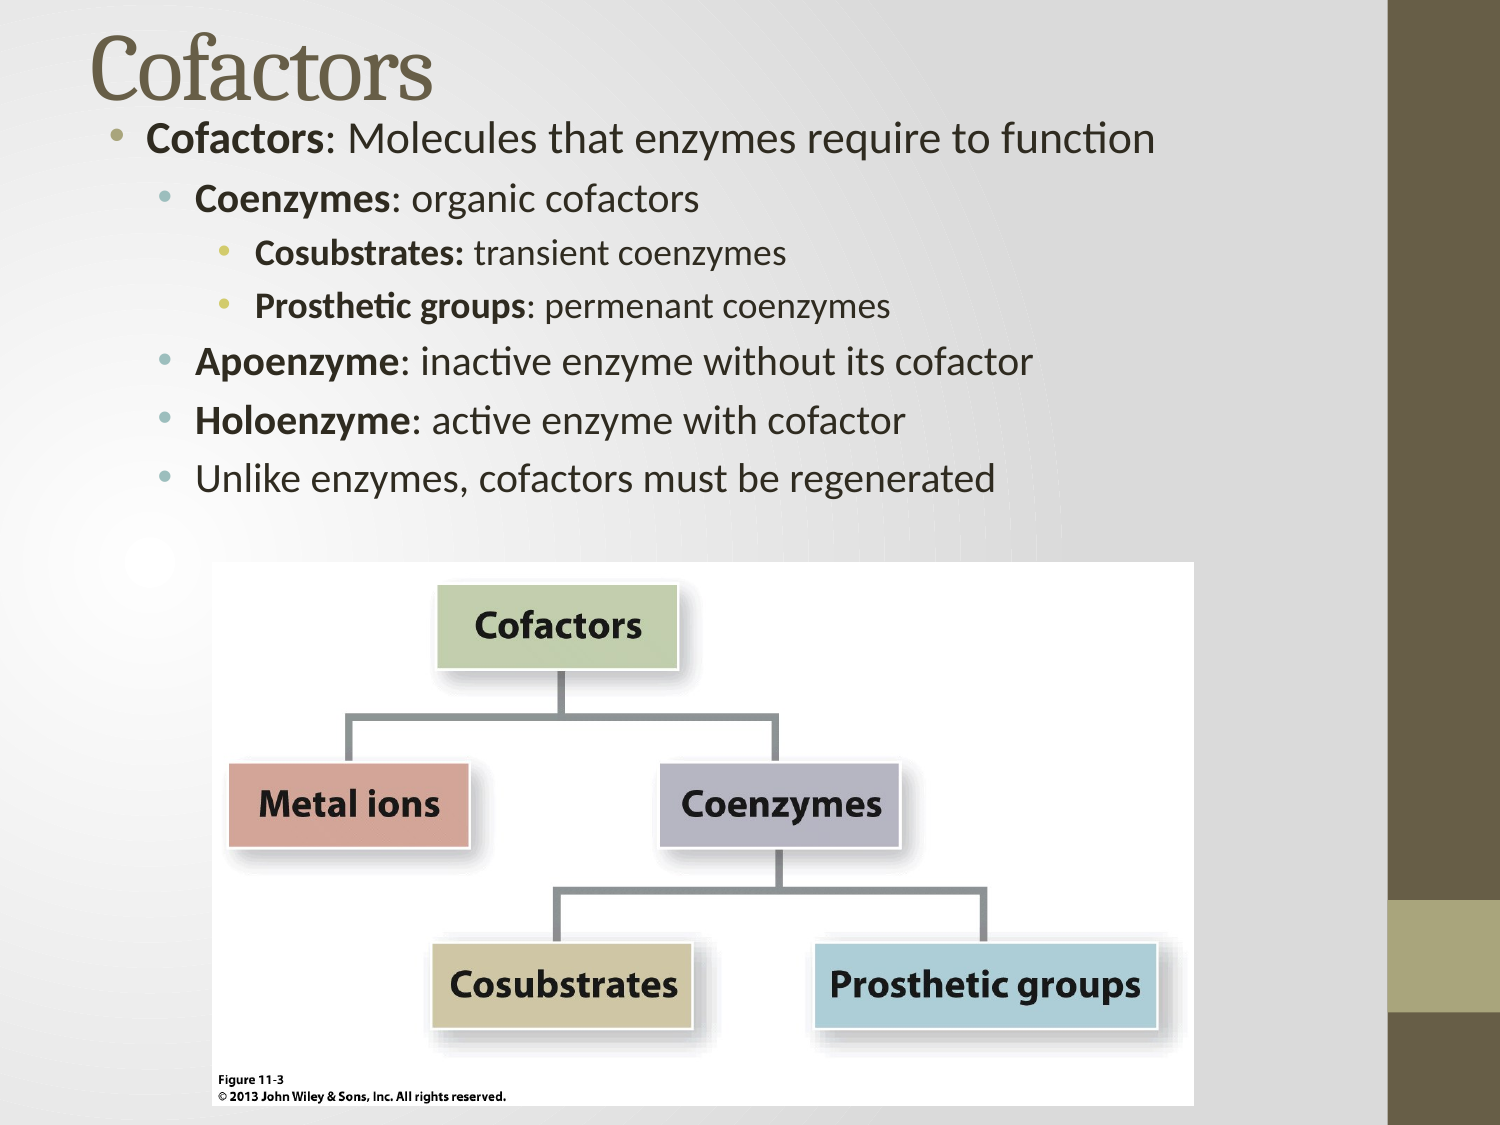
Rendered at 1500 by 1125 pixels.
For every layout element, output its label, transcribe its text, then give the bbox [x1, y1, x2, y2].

title Cofactors [75, 0, 1325, 99]
list Cofactors: Molecules that enzymes require to function Coenzymes: organic cofactors Cosubstrates: transient coenzymes Prosthetic groups: permenant coenzymes Apoenzyme: inactive enzyme without its cofactor Holoenzyme: active enzyme with cofactor Unlike enzymes, cofactors must be regenerated [75, 99, 1325, 1050]
picture [211, 561, 1194, 1106]
